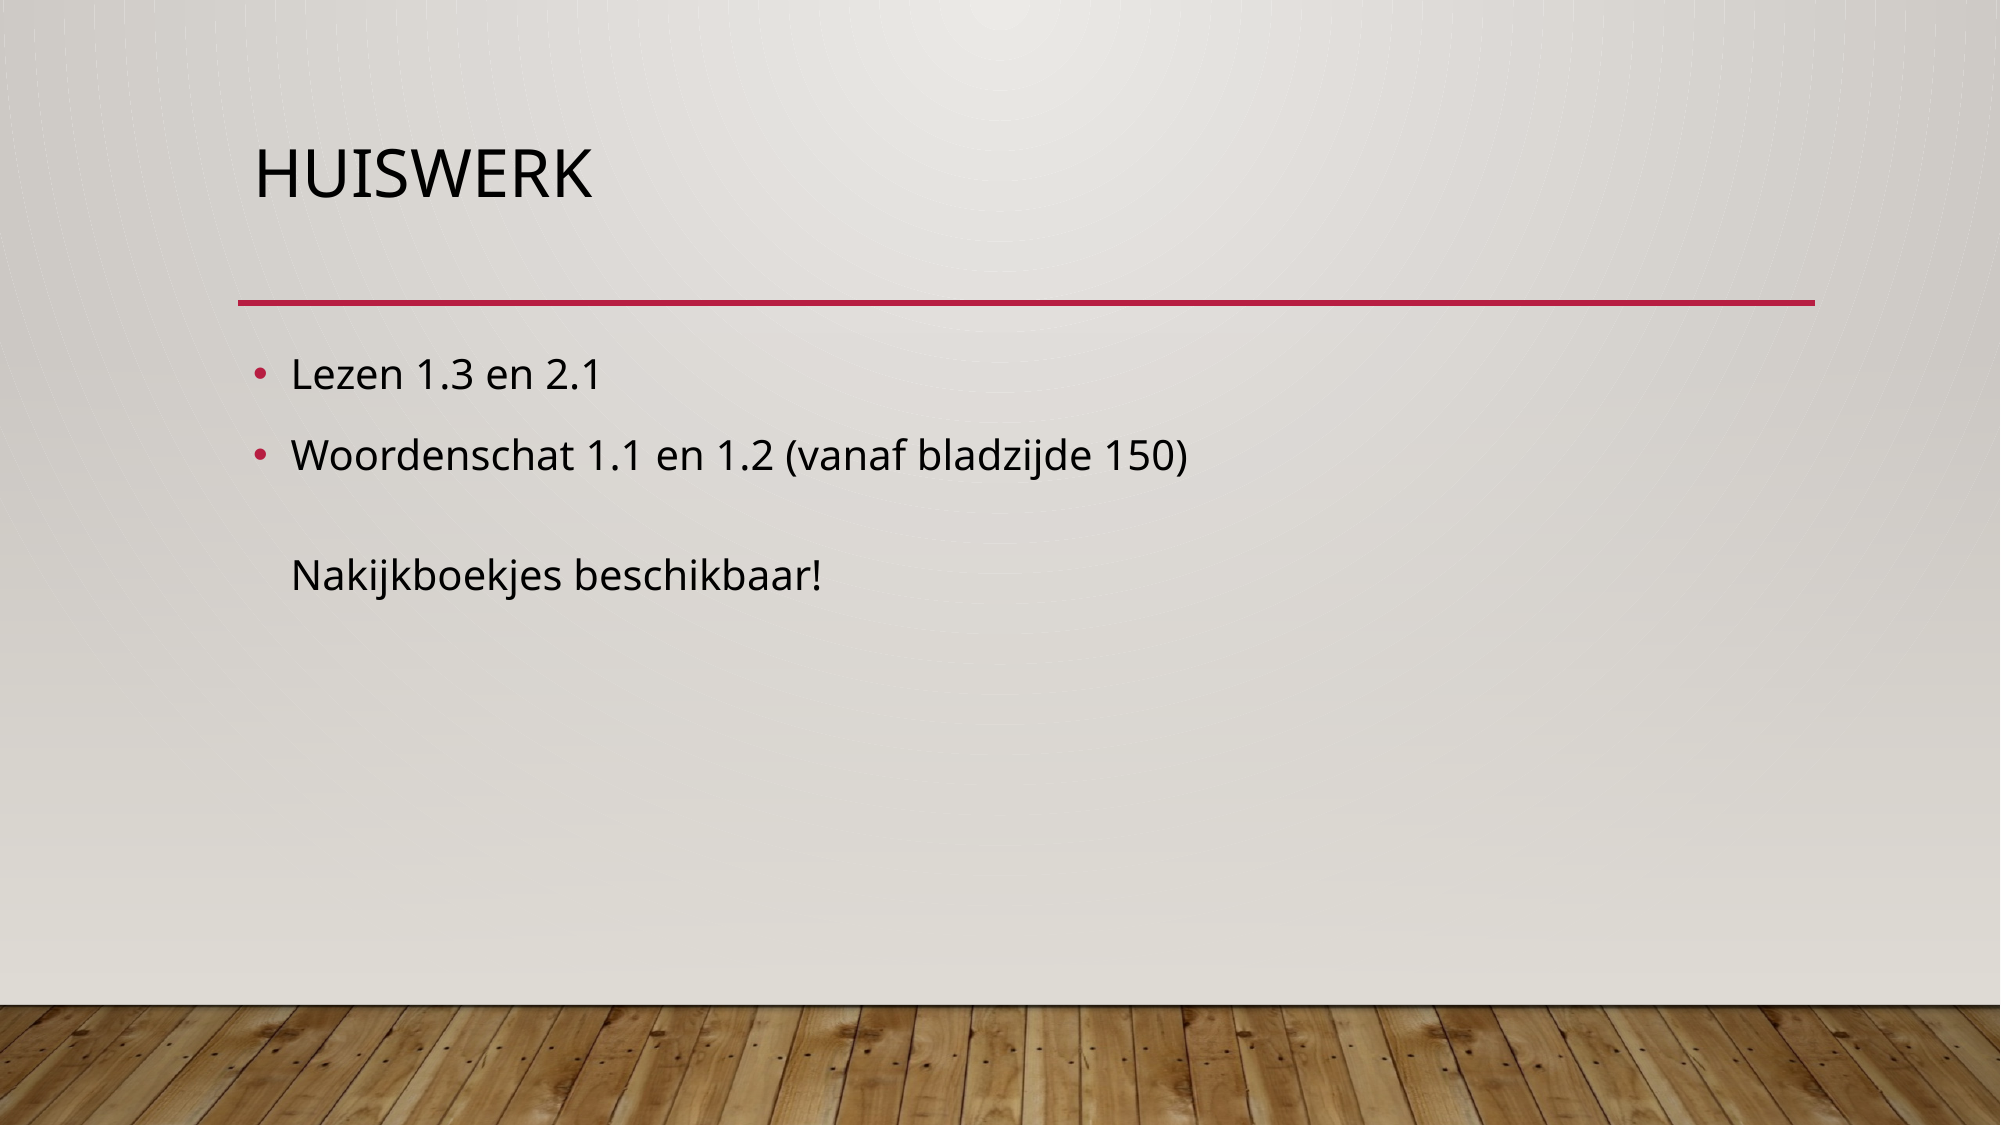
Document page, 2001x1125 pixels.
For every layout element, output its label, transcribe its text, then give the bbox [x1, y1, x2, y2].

list Lezen 1.3 en 2.1 Woordenschat 1.1 en 1.2 (vanaf bladzijde 150) Nakijkboekjes beschikbaar! [238, 330, 1814, 897]
title Huiswerk [238, 131, 1814, 305]
picture [0, 1005, 2000, 1125]
